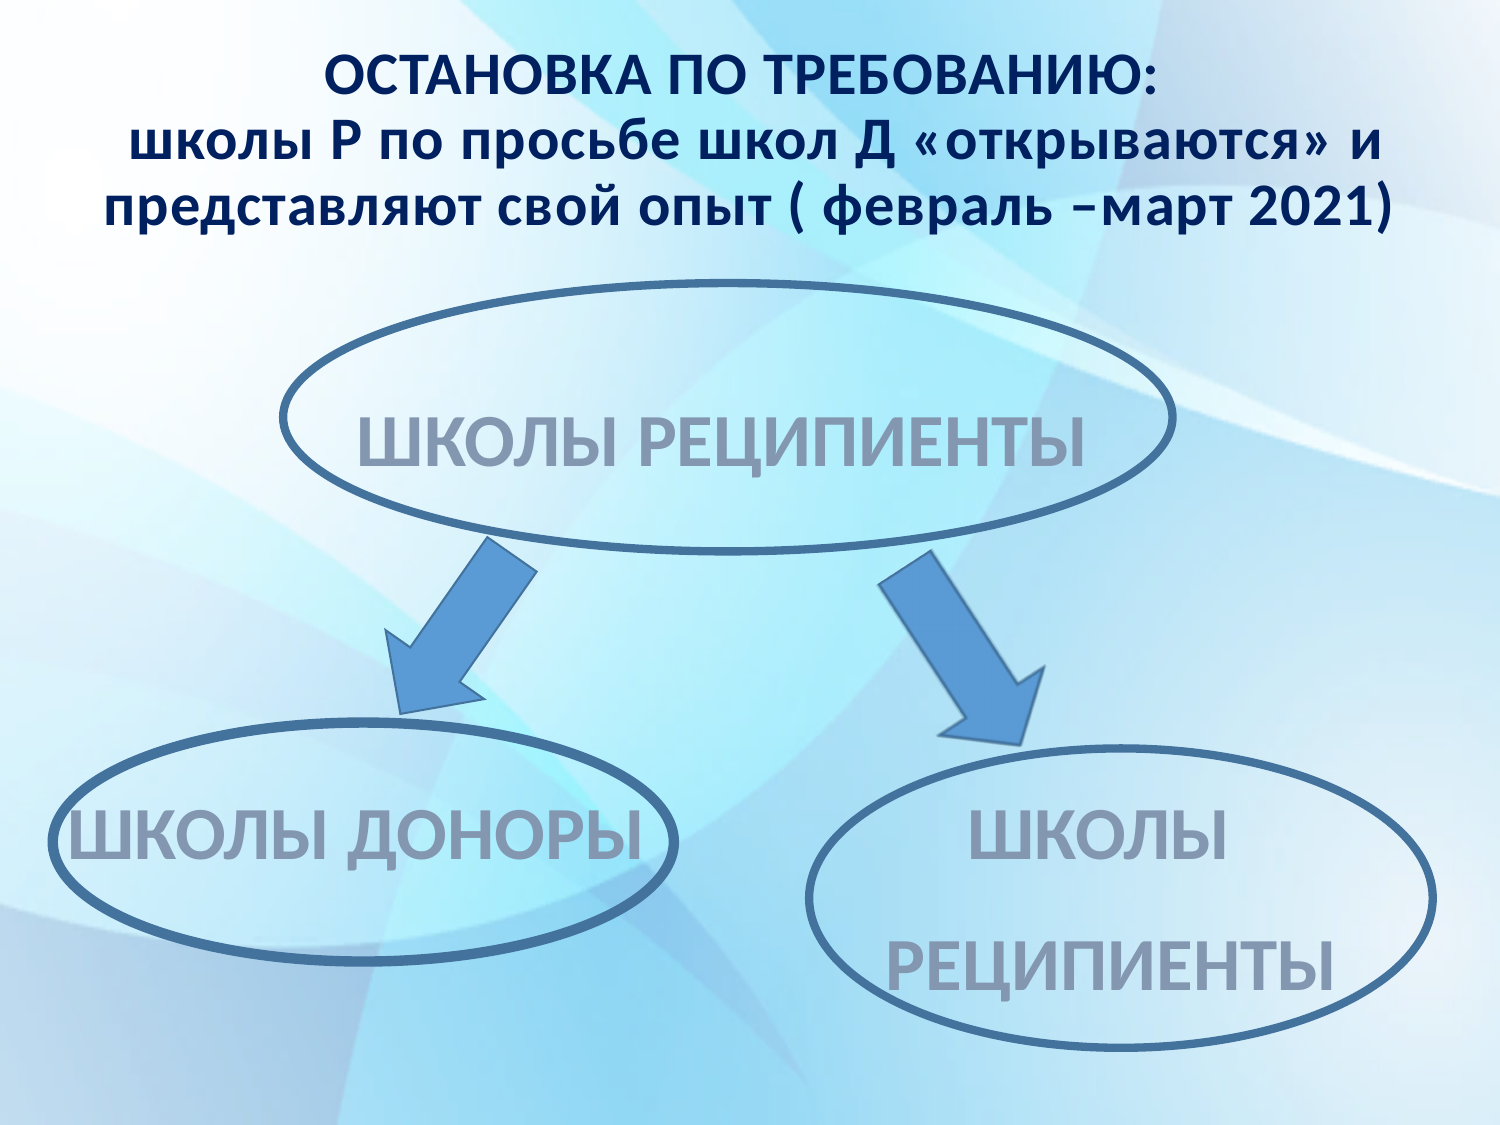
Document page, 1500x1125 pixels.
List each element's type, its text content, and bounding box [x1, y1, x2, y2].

text_box [808, 747, 1434, 1049]
text_box [51, 721, 675, 963]
title ОСТАНОВКА ПО ТРЕБОВАНИЮ: школы Р по просьбе школ Д «открываются» и представляют свой опыт ( февраль –март 2021) [67, 45, 1433, 236]
text_box [282, 282, 1174, 553]
text_box [384, 535, 539, 716]
list ШКОЛЫ РЕЦИПИЕНТЫ ШКОЛЫ ДОНОРЫ ШКОЛЫ РЕЦИПИЕНТЫ [52, 254, 1486, 984]
picture [850, 532, 1076, 769]
